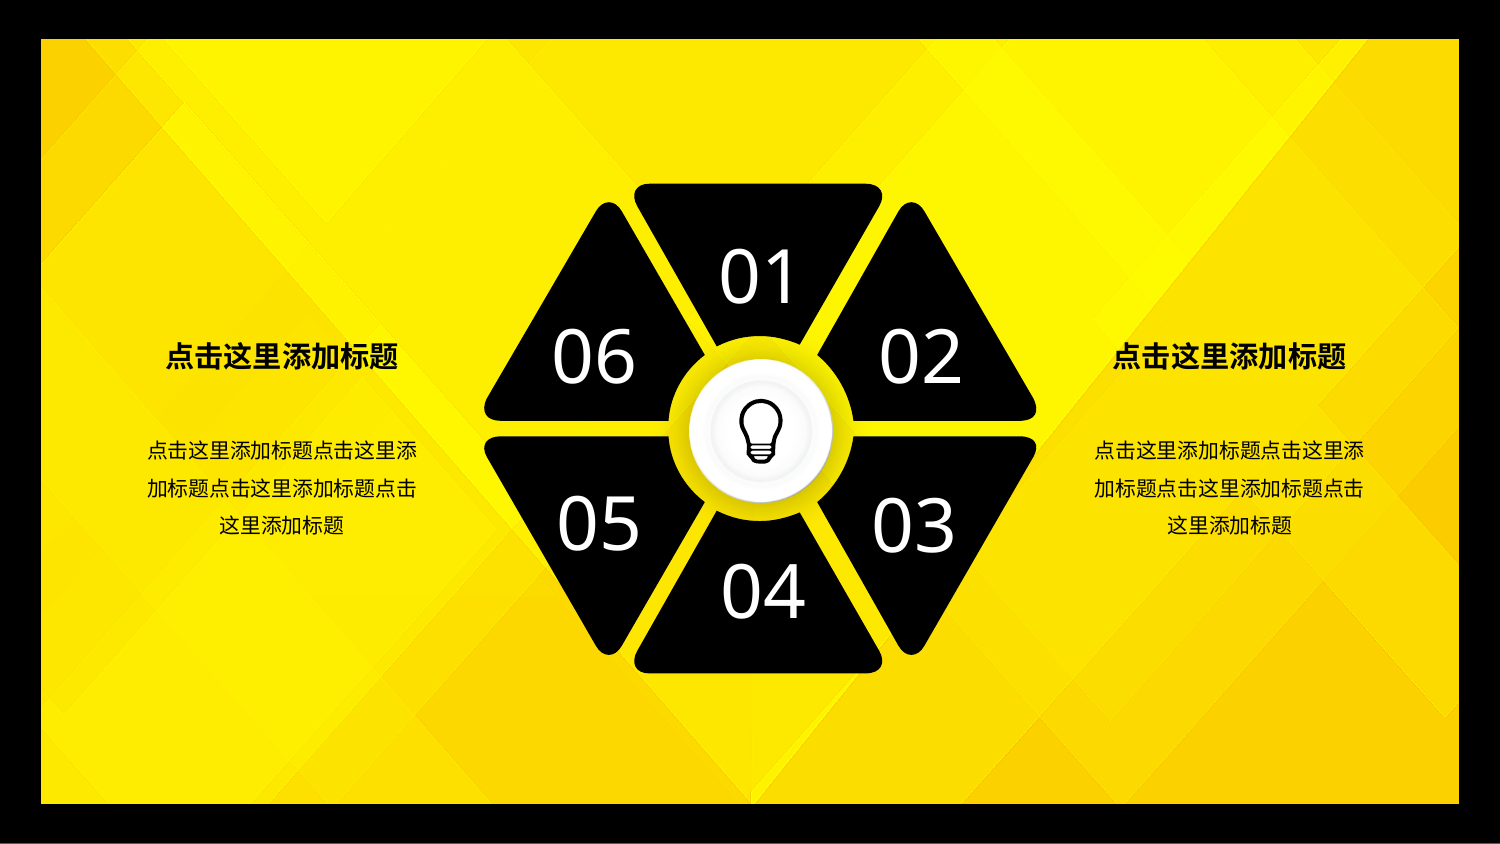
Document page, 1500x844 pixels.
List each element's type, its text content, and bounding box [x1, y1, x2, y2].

text_box [484, 202, 696, 421]
text_box 05 [545, 470, 654, 572]
text_box [634, 183, 883, 336]
text_box [826, 202, 1037, 421]
text_box [634, 527, 883, 674]
text_box 03 [860, 472, 969, 574]
text_box [484, 436, 693, 655]
picture [41, 39, 1459, 804]
text_box 点击这里添加标题 点击这里添加标题点击这里添加标题点击这里添加标题点击这里添加标题 [132, 316, 431, 542]
text_box 01 [707, 222, 817, 325]
text_box 点击这里添加标题 点击这里添加标题点击这里添加标题点击这里添加标题点击这里添加标题 [1080, 316, 1379, 542]
text_box 06 [540, 303, 650, 405]
text_box [829, 436, 1037, 655]
text_box 04 [709, 538, 818, 640]
text_box 02 [867, 303, 976, 405]
